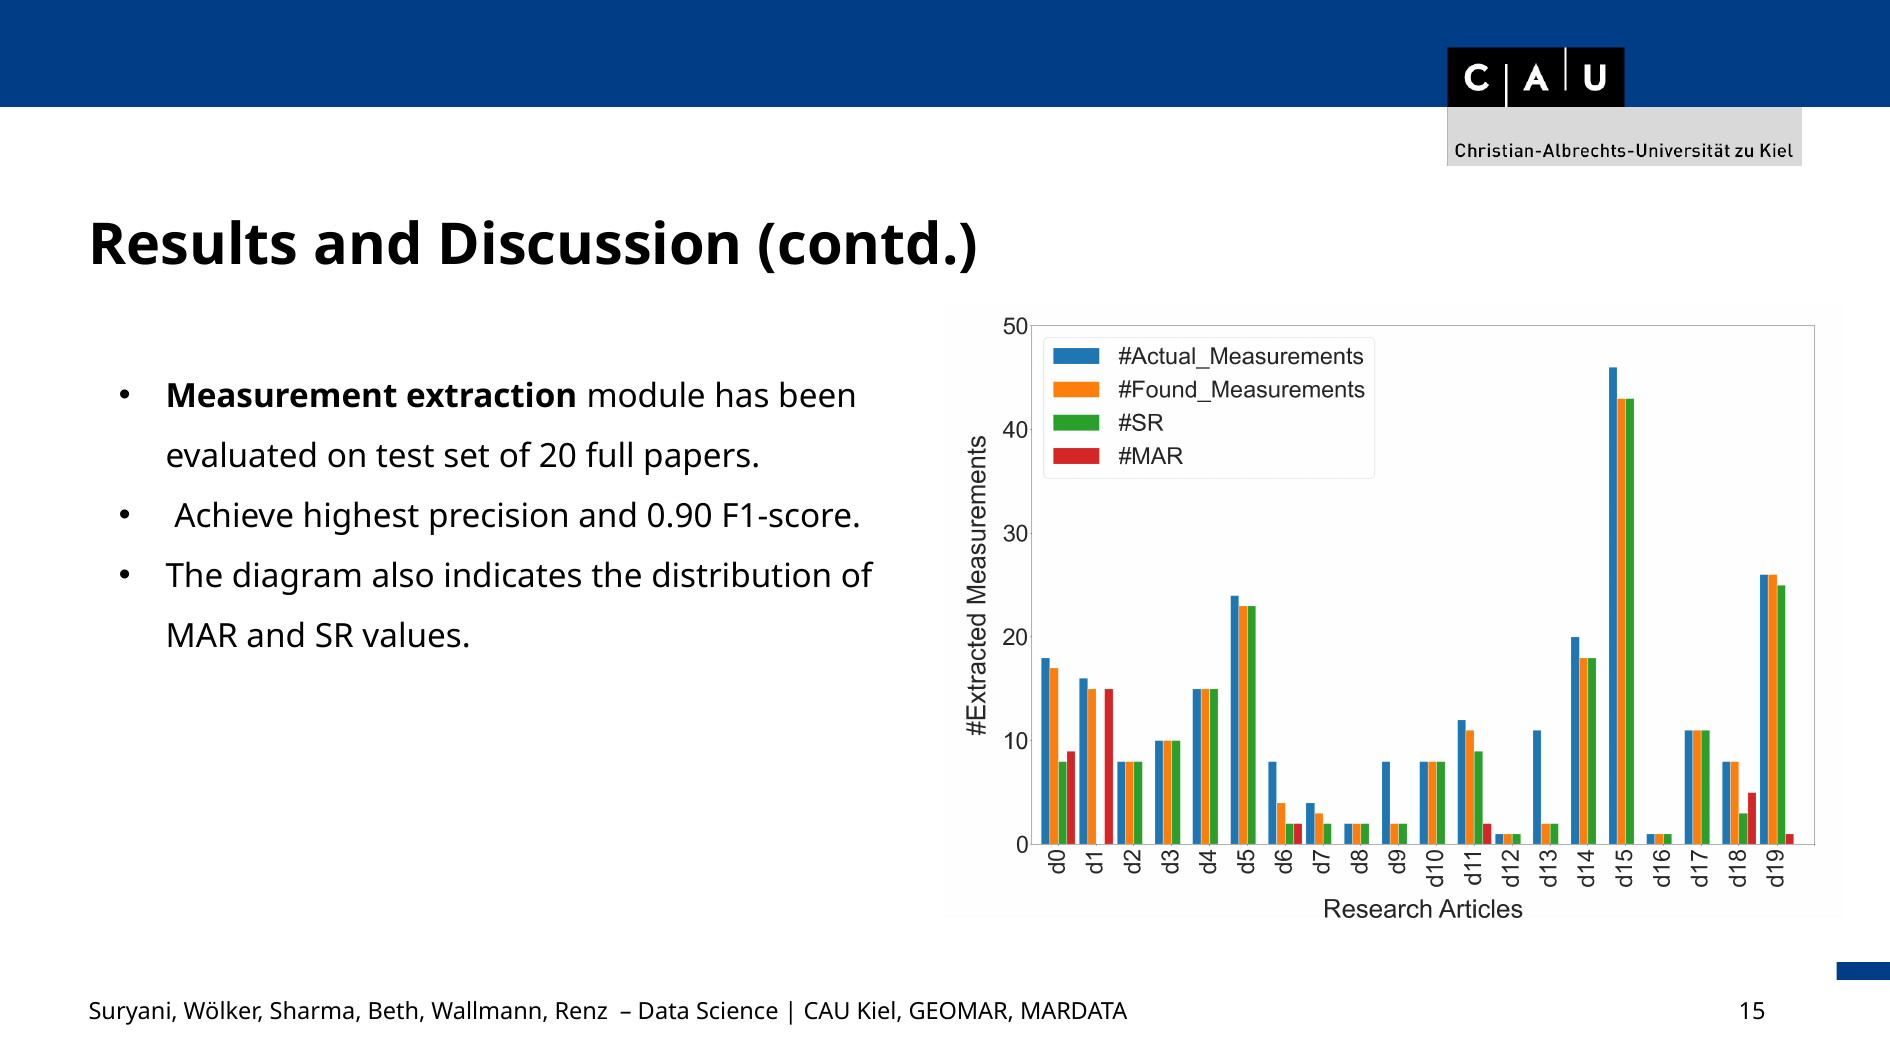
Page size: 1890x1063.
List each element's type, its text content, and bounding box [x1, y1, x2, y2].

picture [0, 0, 1890, 166]
picture [944, 304, 1841, 919]
text_box Results and Discussion (contd.) [88, 206, 1743, 313]
text_box Measurement extraction module has been evaluated on test set of 20 full papers. Achieve highest precision and 0.90 F1-score. The diagram also indicates the distribution of MAR and SR values. [88, 354, 939, 869]
text_box Suryani, Wölker, Sharma, Beth, Wallmann, Renz – Data Science | CAU Kiel, GEOMAR, MARDATA 15 [88, 980, 1802, 1028]
